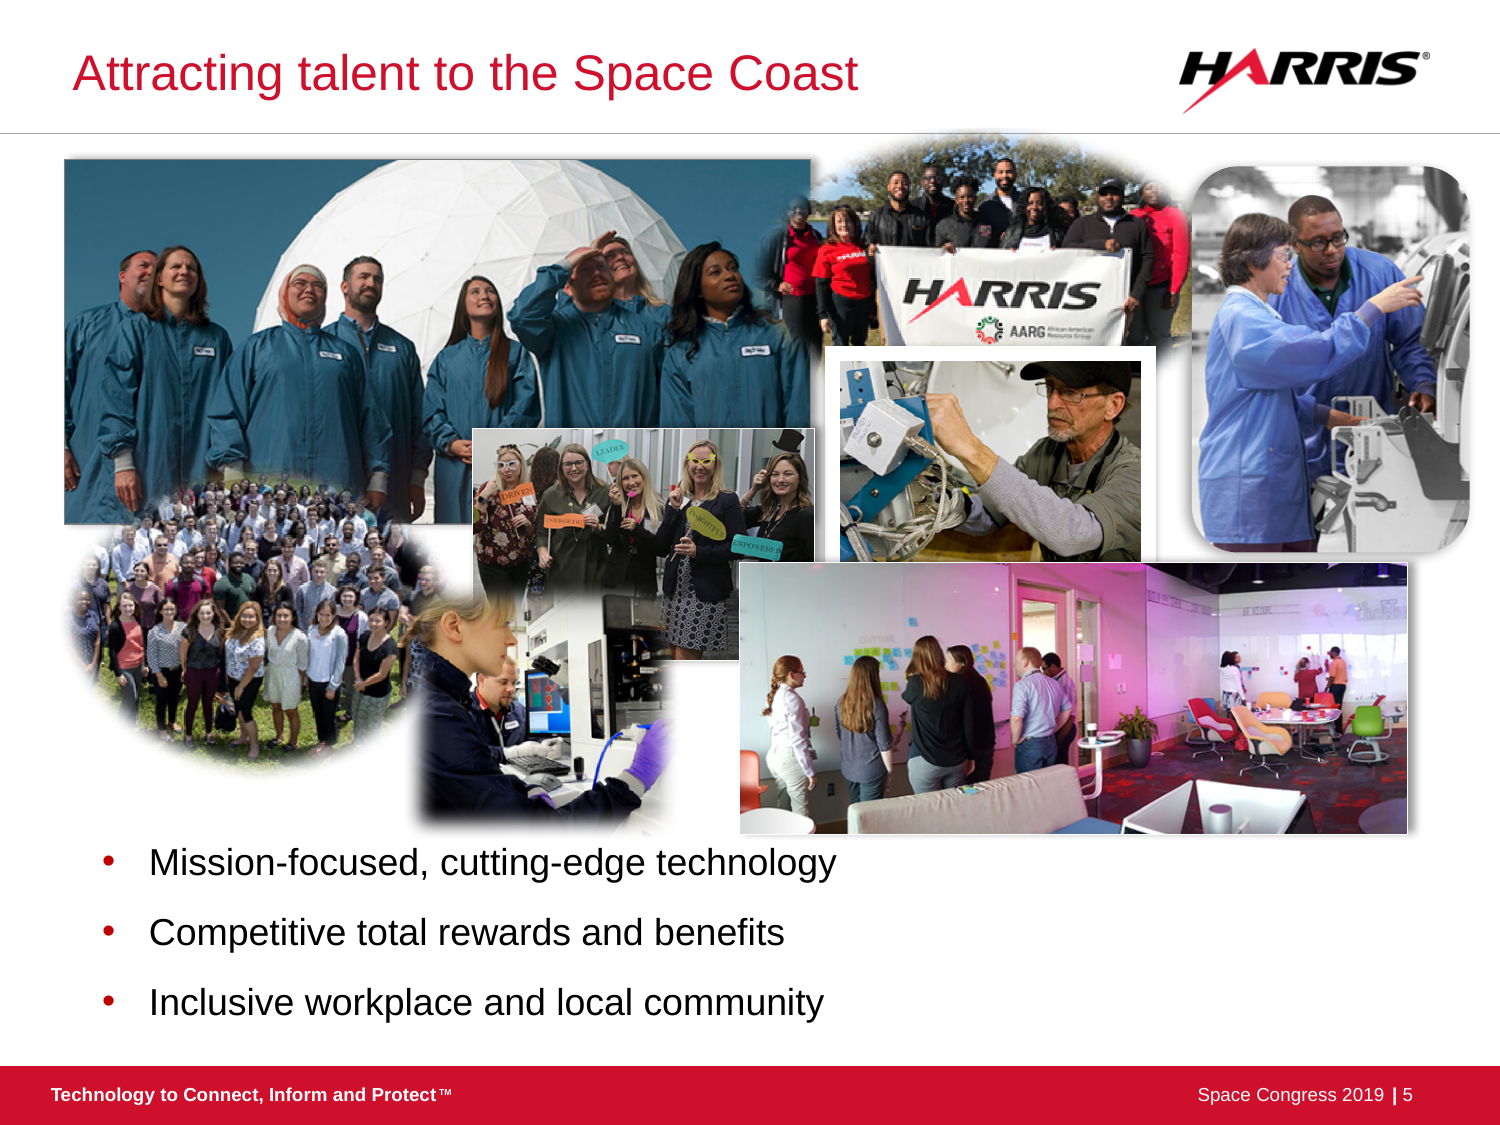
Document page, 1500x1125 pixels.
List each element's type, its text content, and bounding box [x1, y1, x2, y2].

picture [1179, 48, 1430, 114]
picture [55, 119, 1470, 841]
title Attracting talent to the Space Coast [57, 14, 1153, 134]
text_box Mission-focused, cutting-edge technology Competitive total rewards and benefits Inclusive workplace and local community [87, 830, 1413, 1031]
